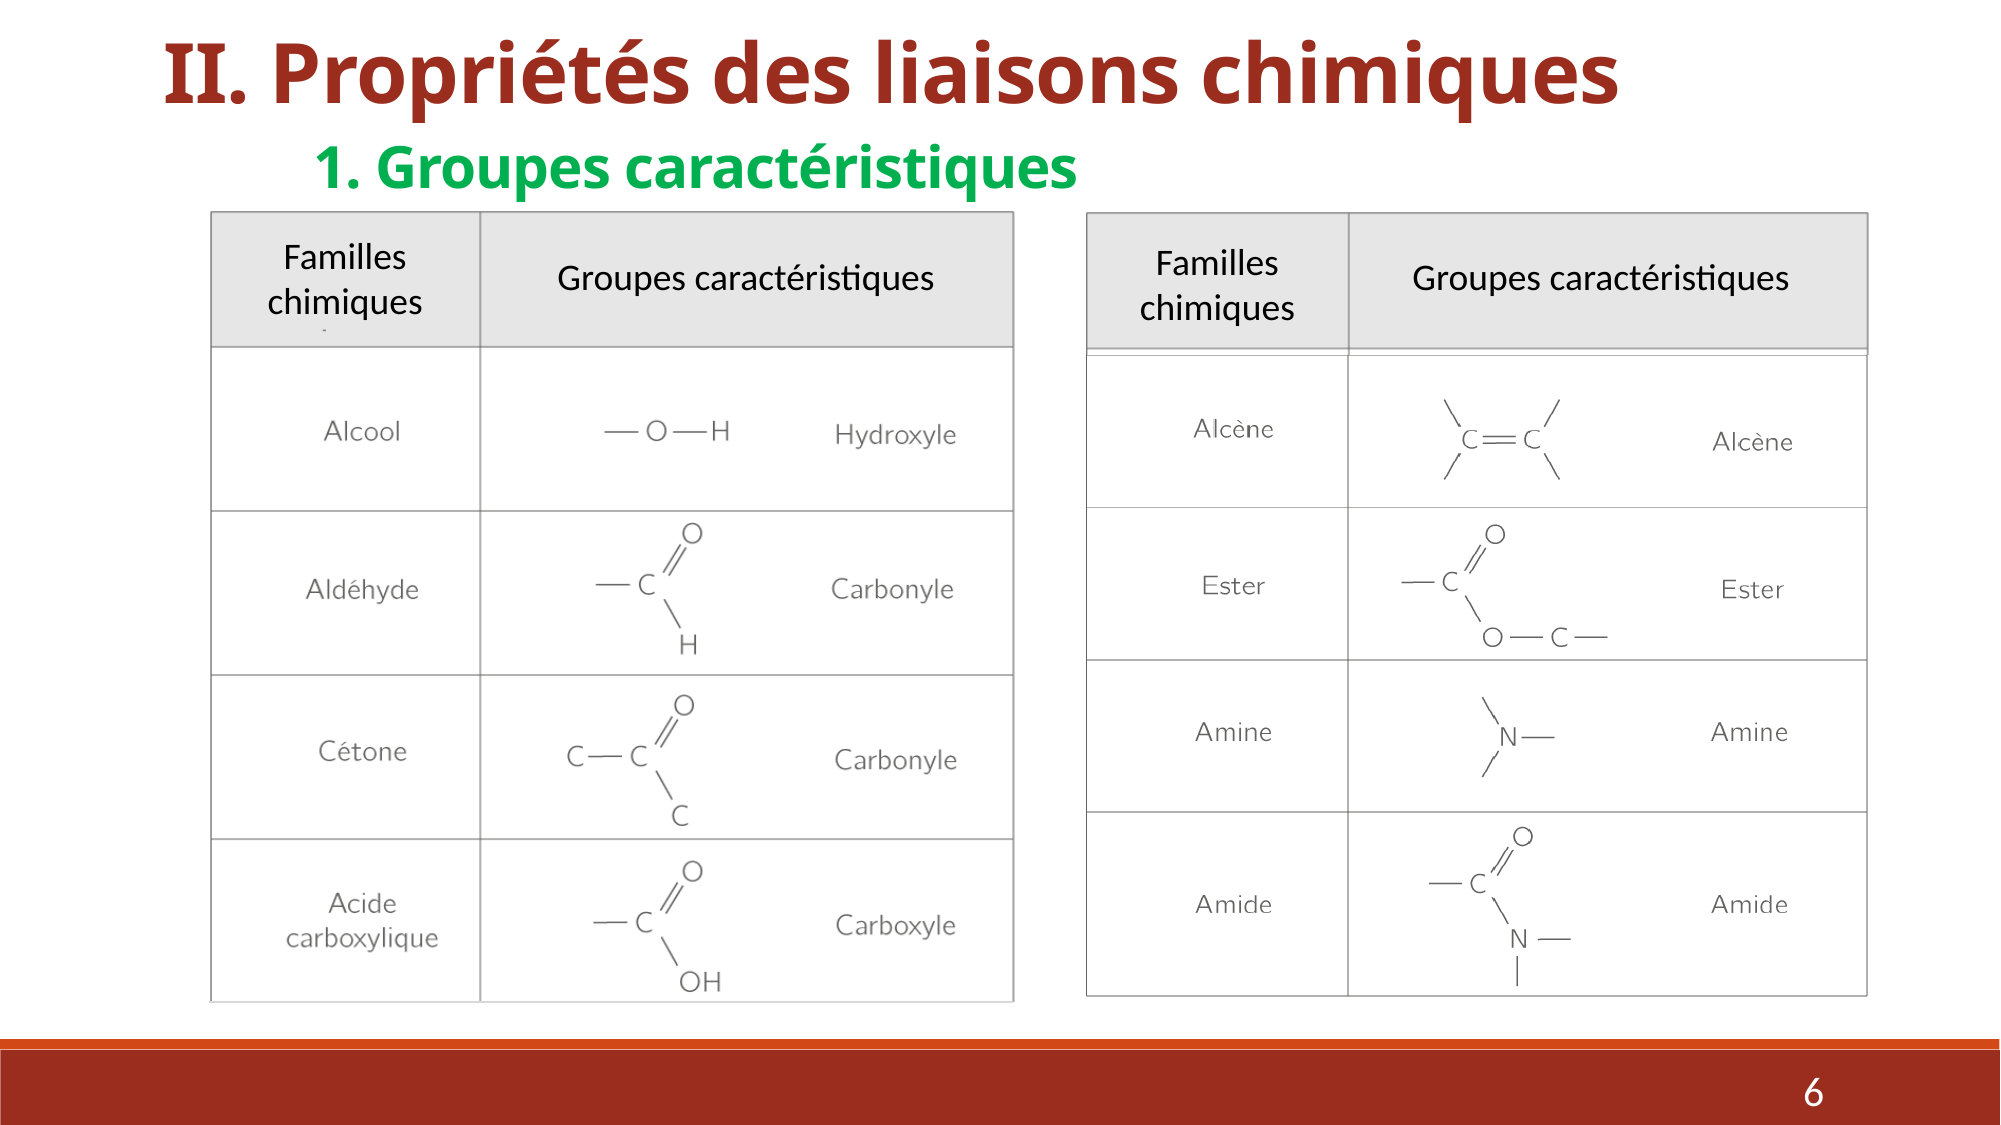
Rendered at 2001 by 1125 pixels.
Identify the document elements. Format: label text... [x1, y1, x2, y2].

slide_number 6 [1624, 1059, 1840, 1120]
text_box II. Propriétés des liaisons chimiques 1. Groupes caractéristiques [148, 27, 1914, 266]
picture [199, 194, 1026, 1003]
picture [1074, 196, 1880, 1007]
